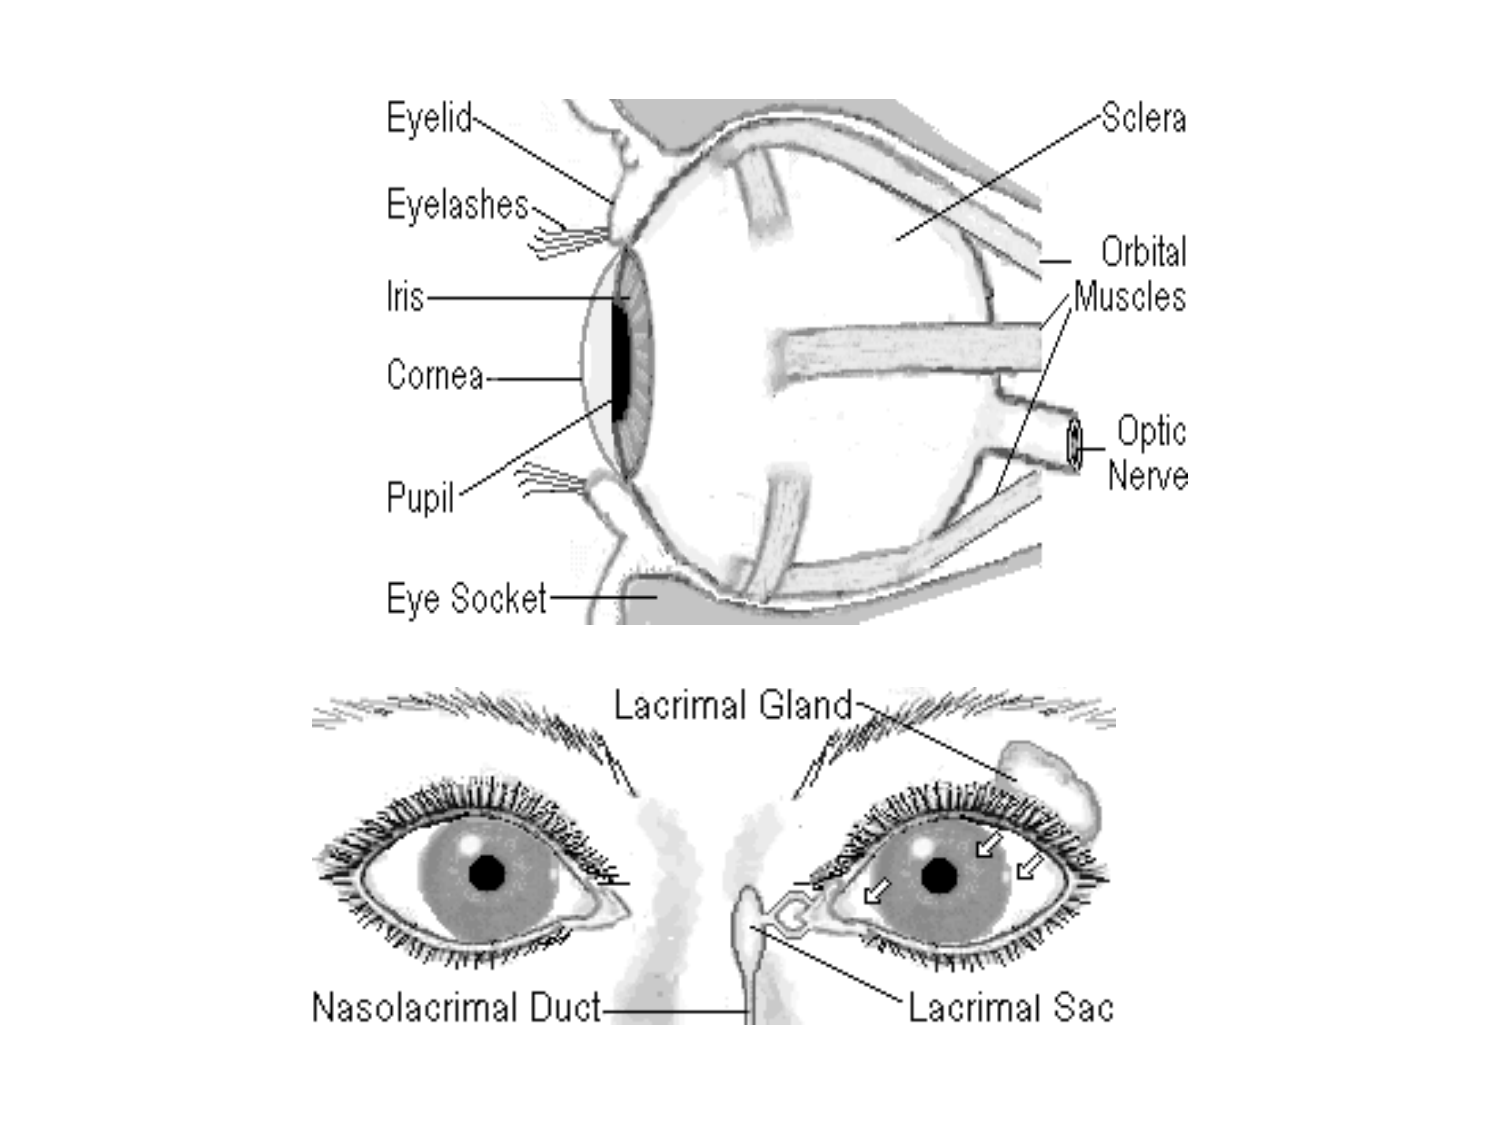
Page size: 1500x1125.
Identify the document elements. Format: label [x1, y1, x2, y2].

picture [312, 687, 1116, 1026]
picture [387, 99, 1188, 626]
